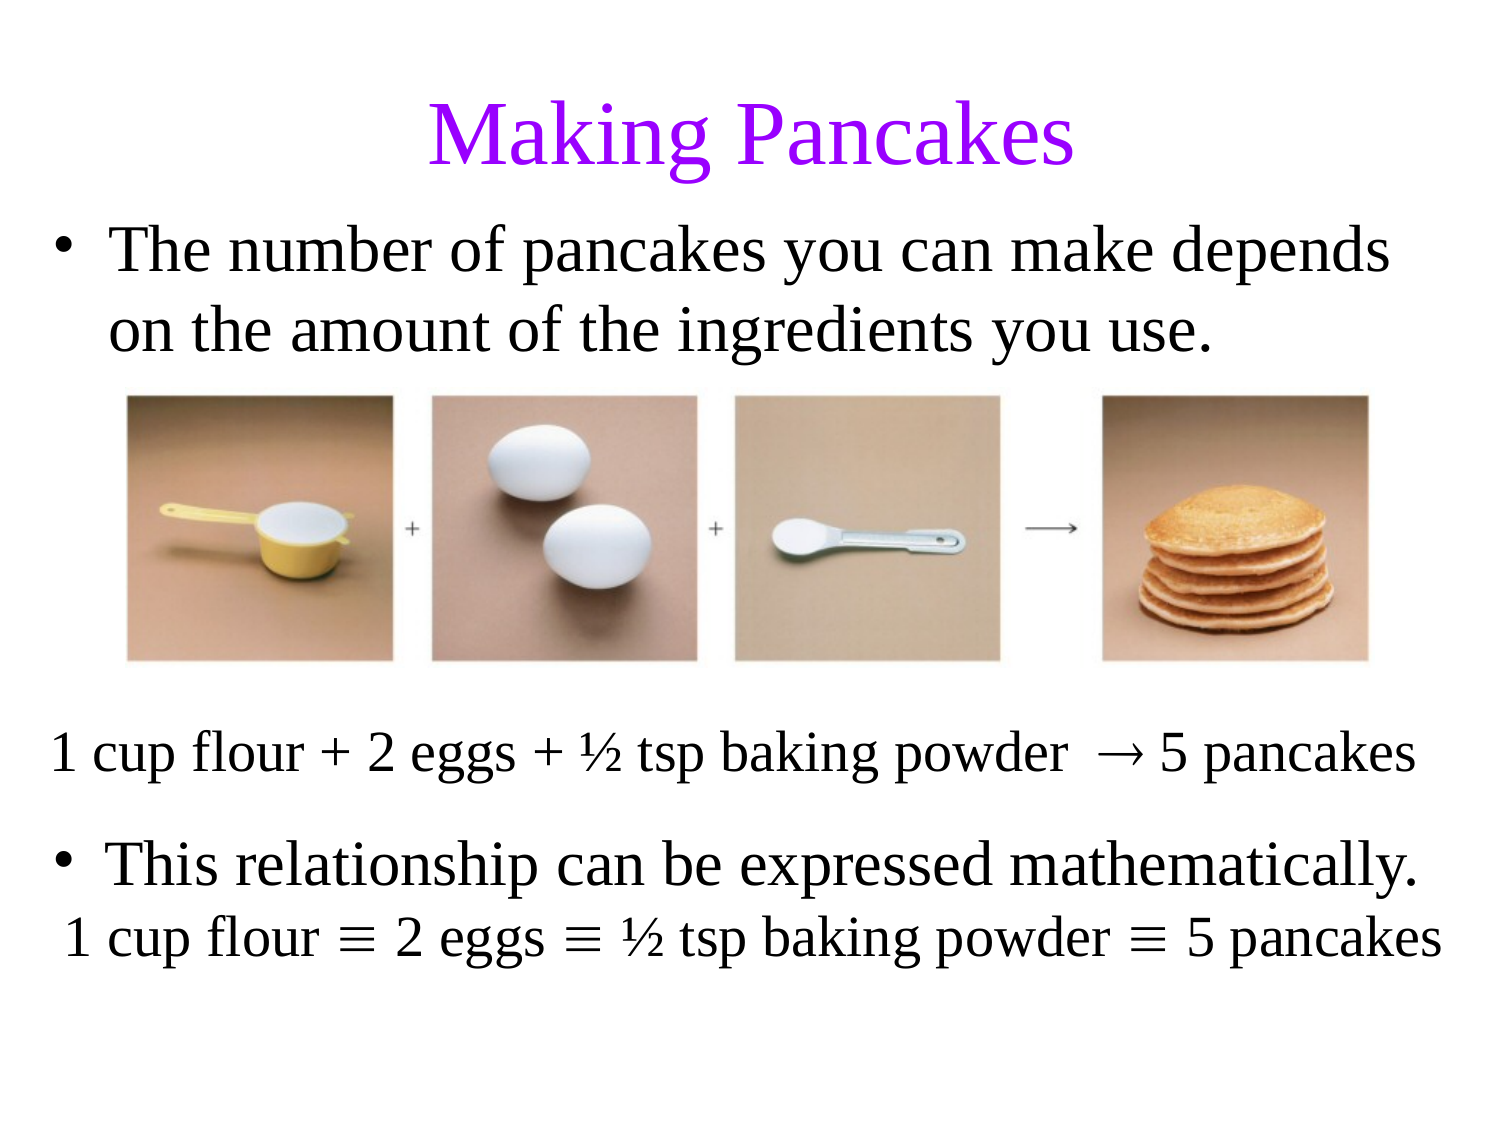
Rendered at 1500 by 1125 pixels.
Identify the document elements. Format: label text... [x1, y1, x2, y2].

picture [124, 387, 1376, 668]
text_box 1 cup flour + 2 eggs + ½ tsp baking powder  5 pancakes [34, 705, 1433, 791]
text_box The number of pancakes you can make depends on the amount of the ingredients you use. [37, 196, 1428, 385]
text_box This relationship can be expressed mathematically. 1 cup flour  2 eggs  ½ tsp baking powder  5 pancakes [37, 810, 1471, 977]
text_box Making Pancakes [115, 34, 1390, 196]
